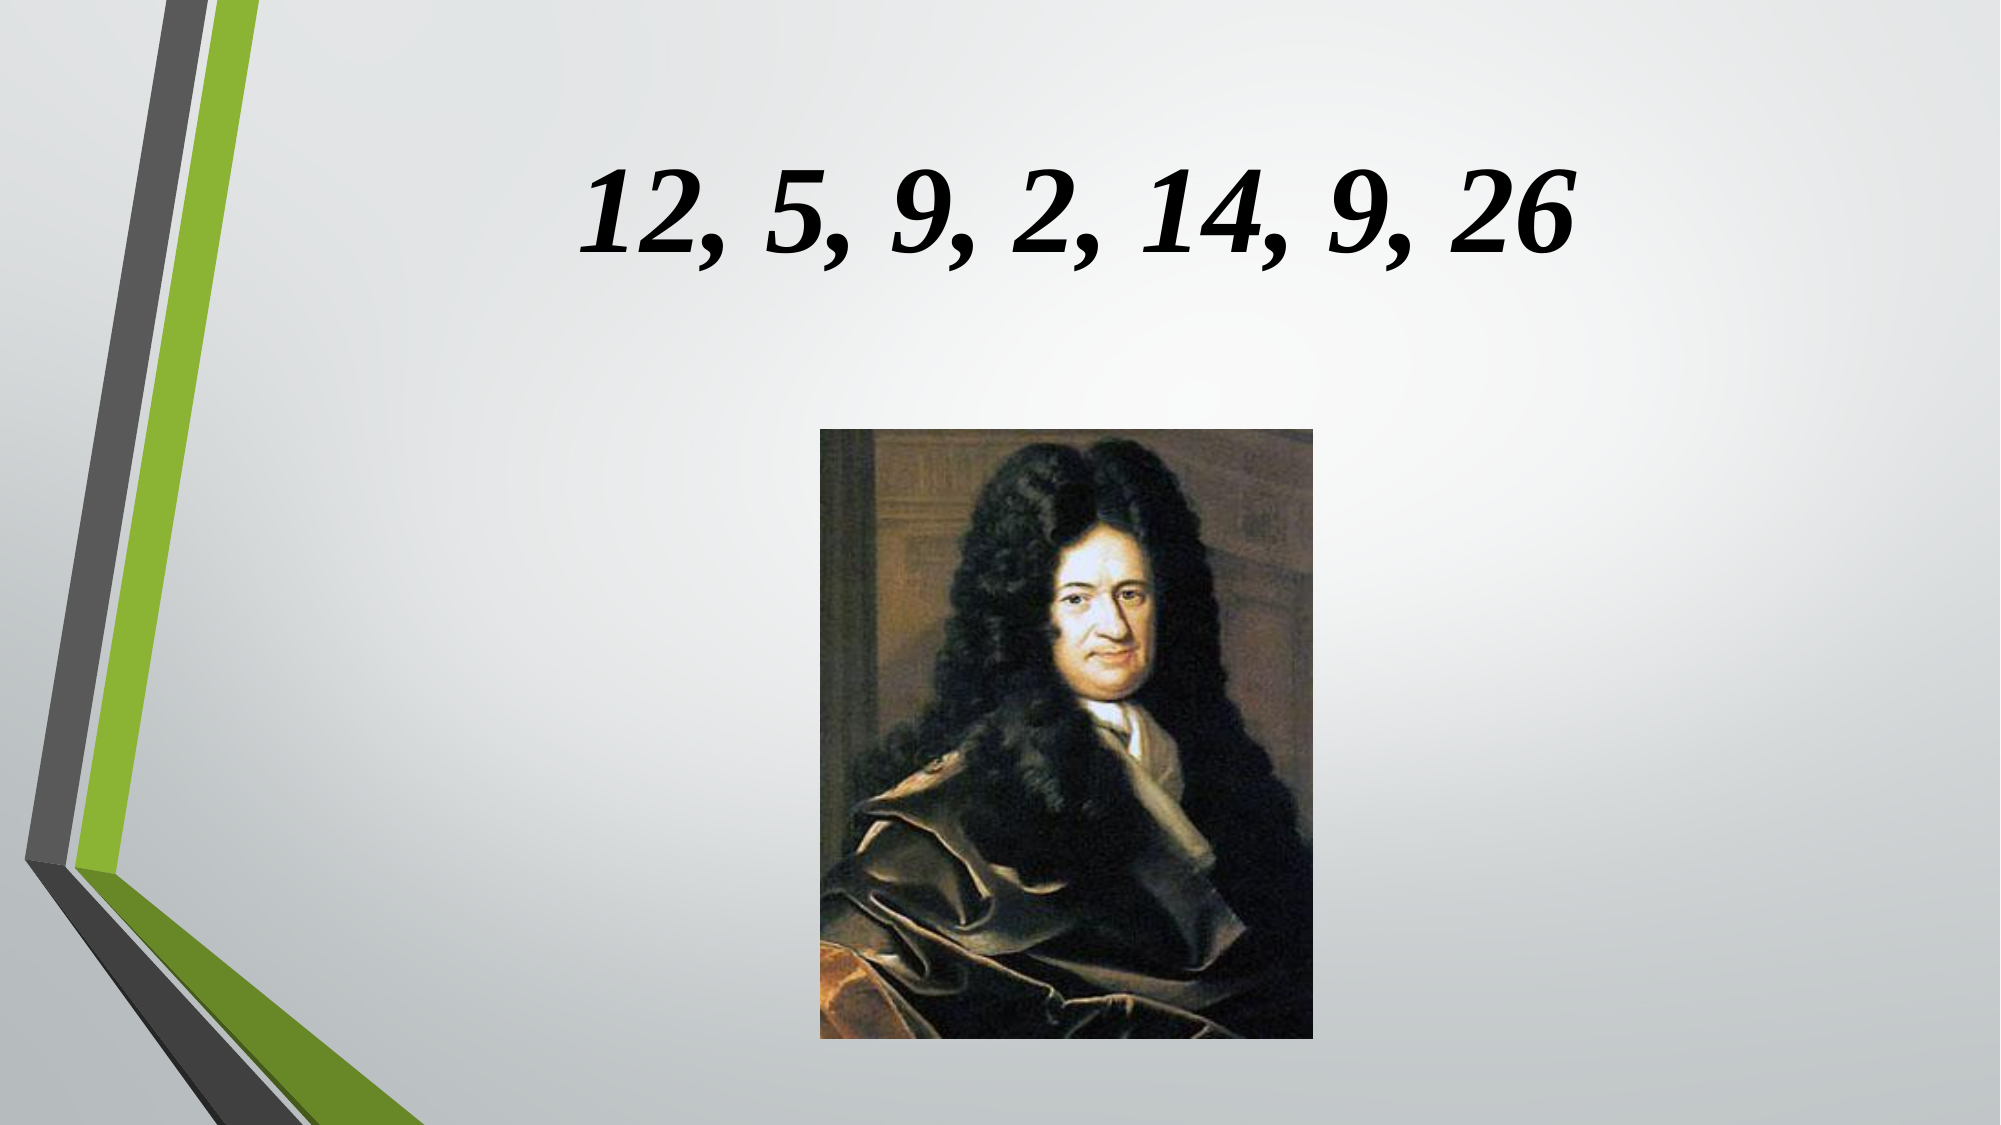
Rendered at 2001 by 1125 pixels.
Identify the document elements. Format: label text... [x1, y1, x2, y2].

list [820, 429, 1313, 1040]
title 12, 5, 9, 2, 14, 9, 26 [256, 58, 1900, 347]
